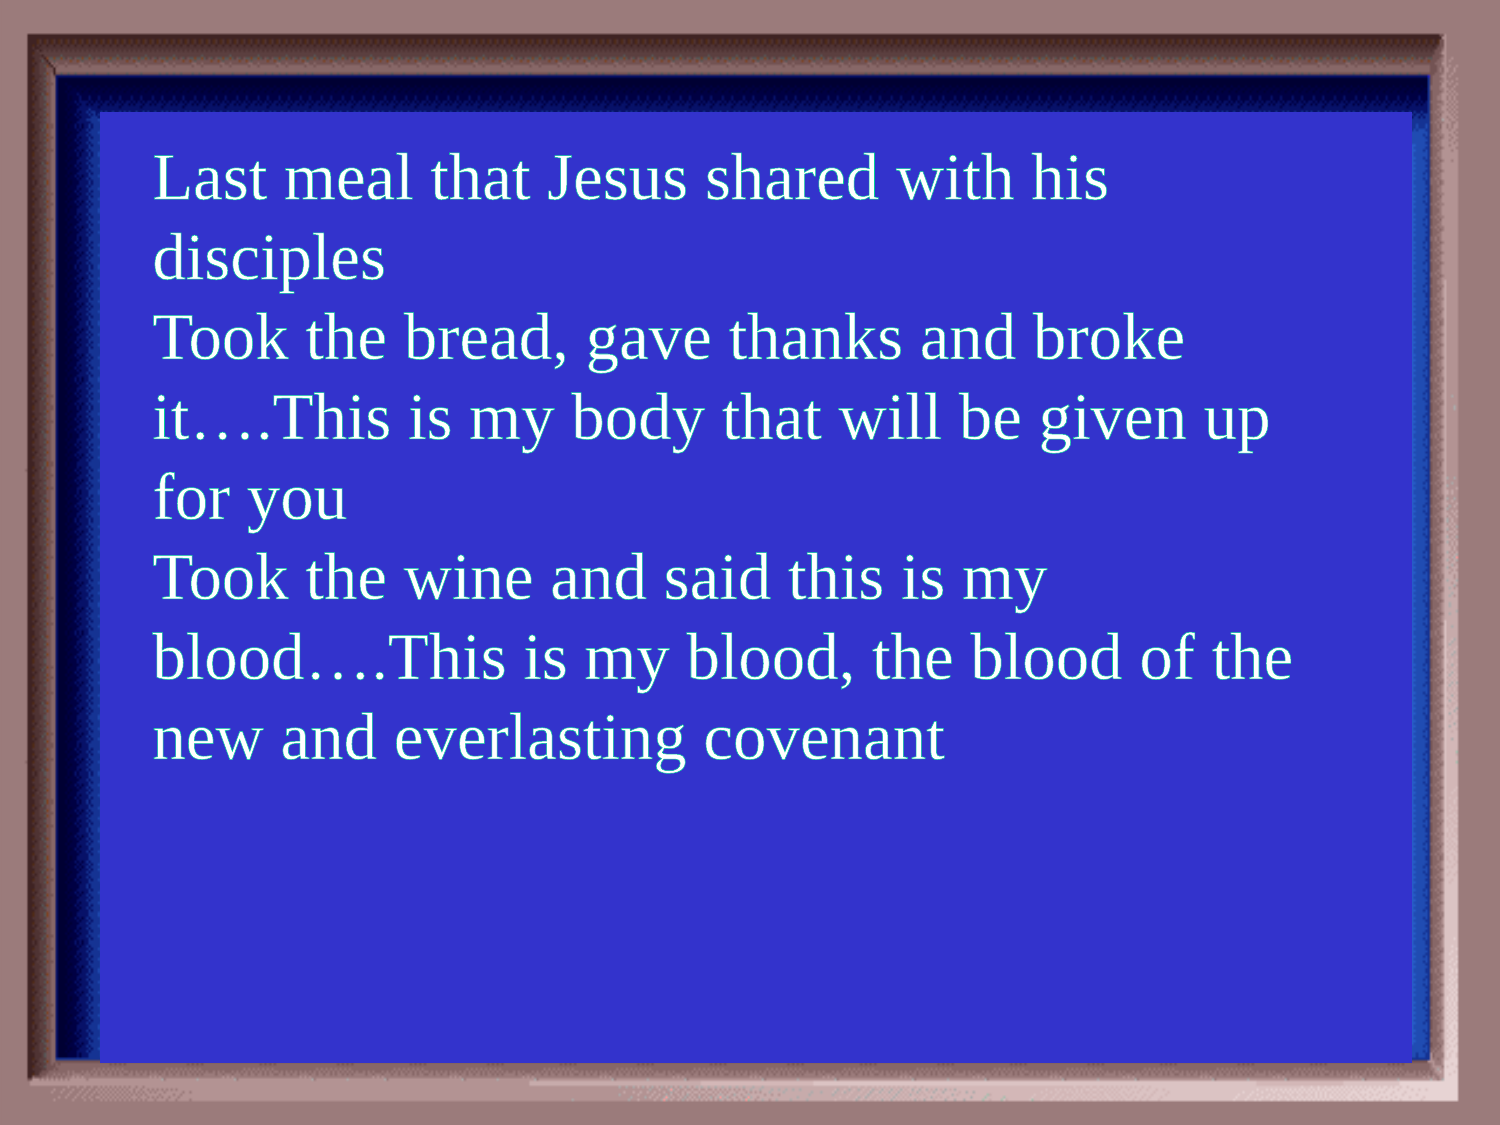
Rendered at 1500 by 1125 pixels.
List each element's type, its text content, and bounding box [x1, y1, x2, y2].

picture [0, 0, 1500, 1125]
text_box [99, 112, 1413, 1063]
text_box Last meal that Jesus shared with his disciples Took the bread, gave thanks and broke it….This is my body that will be given up for you Took the wine and said this is my blood….This is my blood, the blood of the new and everlasting covenant [137, 124, 1363, 915]
